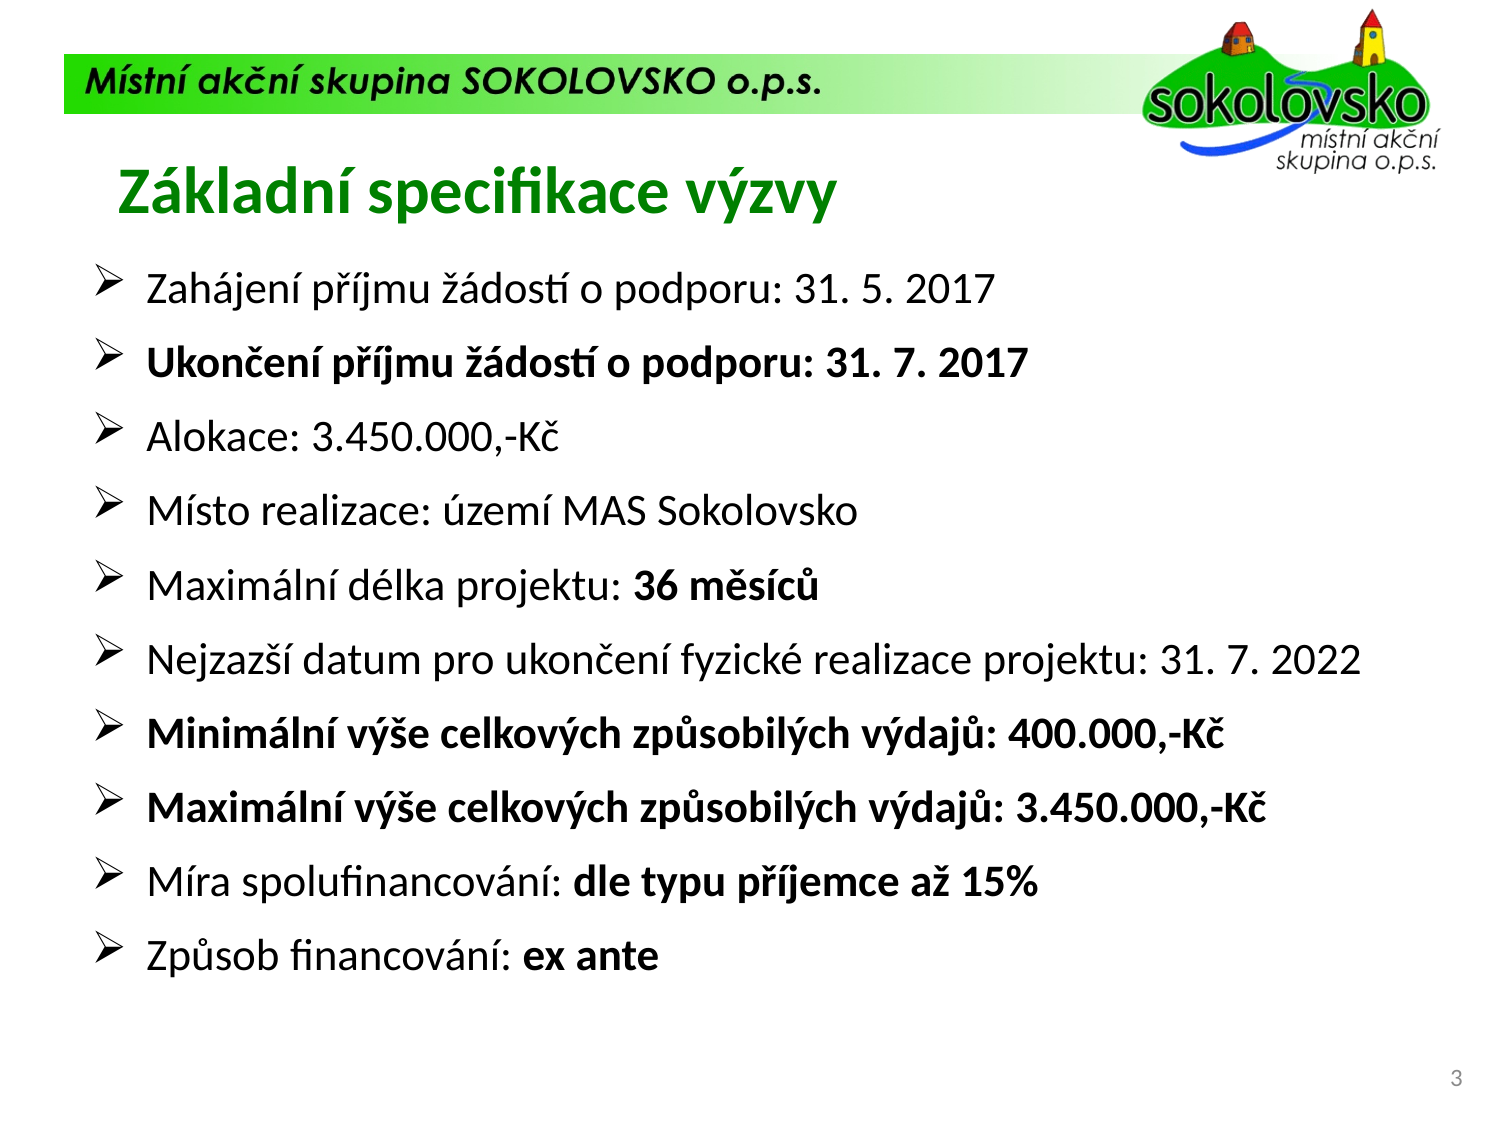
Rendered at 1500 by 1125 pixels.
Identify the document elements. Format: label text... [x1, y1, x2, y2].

list Zahájení příjmu žádostí o podporu: 31. 5. 2017 Ukončení příjmu žádostí o podporu: 31. 7. 2017 Alokace: 3.450.000,-Kč Místo realizace: území MAS Sokolovsko Maximální délka projektu: 36 měsíců Nejzazší datum pro ukončení fyzické realizace projektu: 31. 7. 2022 Minimální výše celkových způsobilých výdajů: 400.000,-Kč Maximální výše celkových způsobilých výdajů: 3.450.000,-Kč Míra spolufinancování: dle typu příjemce až 15% Způsob financování: ex ante [76, 250, 1404, 1000]
title Základní specifikace výzvy [104, 129, 1454, 244]
picture [64, 0, 1455, 197]
slide_number 3 [1128, 1046, 1478, 1107]
